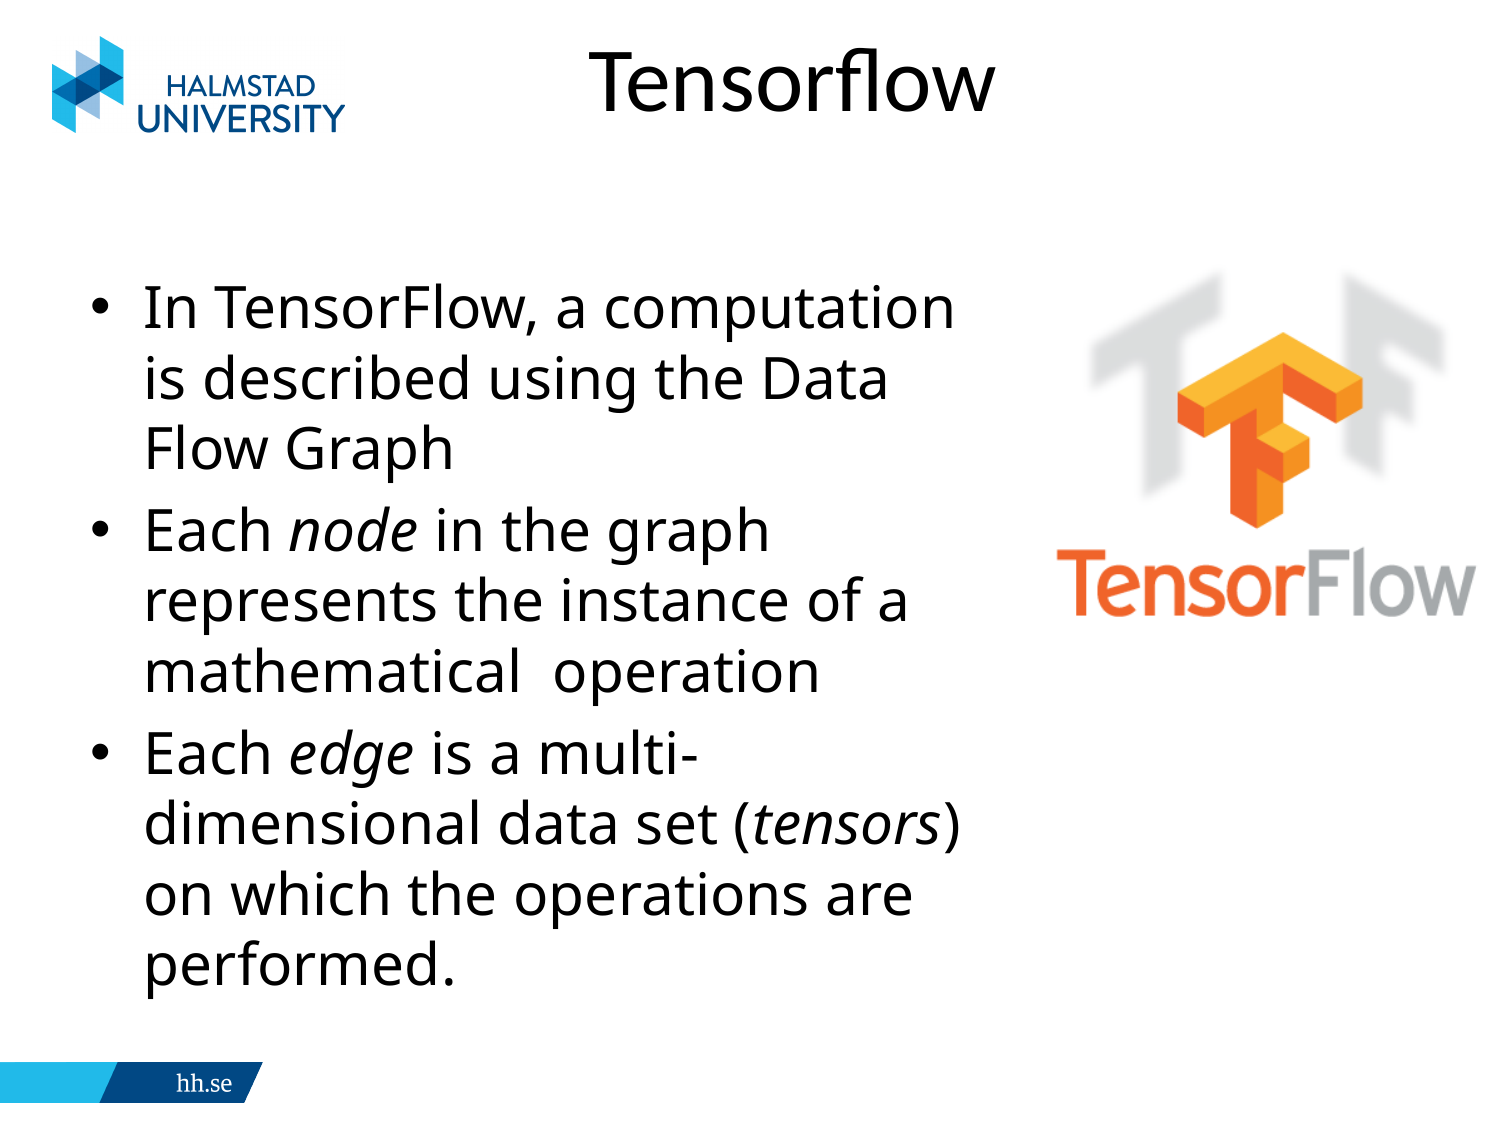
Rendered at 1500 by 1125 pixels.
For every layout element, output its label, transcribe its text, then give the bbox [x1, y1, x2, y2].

picture [1045, 256, 1486, 632]
list In TensorFlow, a computation is described using the Data Flow Graph Each node in the graph represents the instance of a mathematical operation Each edge is a multi-dimensional data set (tensors) on which the operations are performed. [75, 262, 1022, 1005]
picture [0, 1062, 263, 1103]
picture [52, 36, 157, 133]
title Tensorflow [157, 14, 1429, 263]
